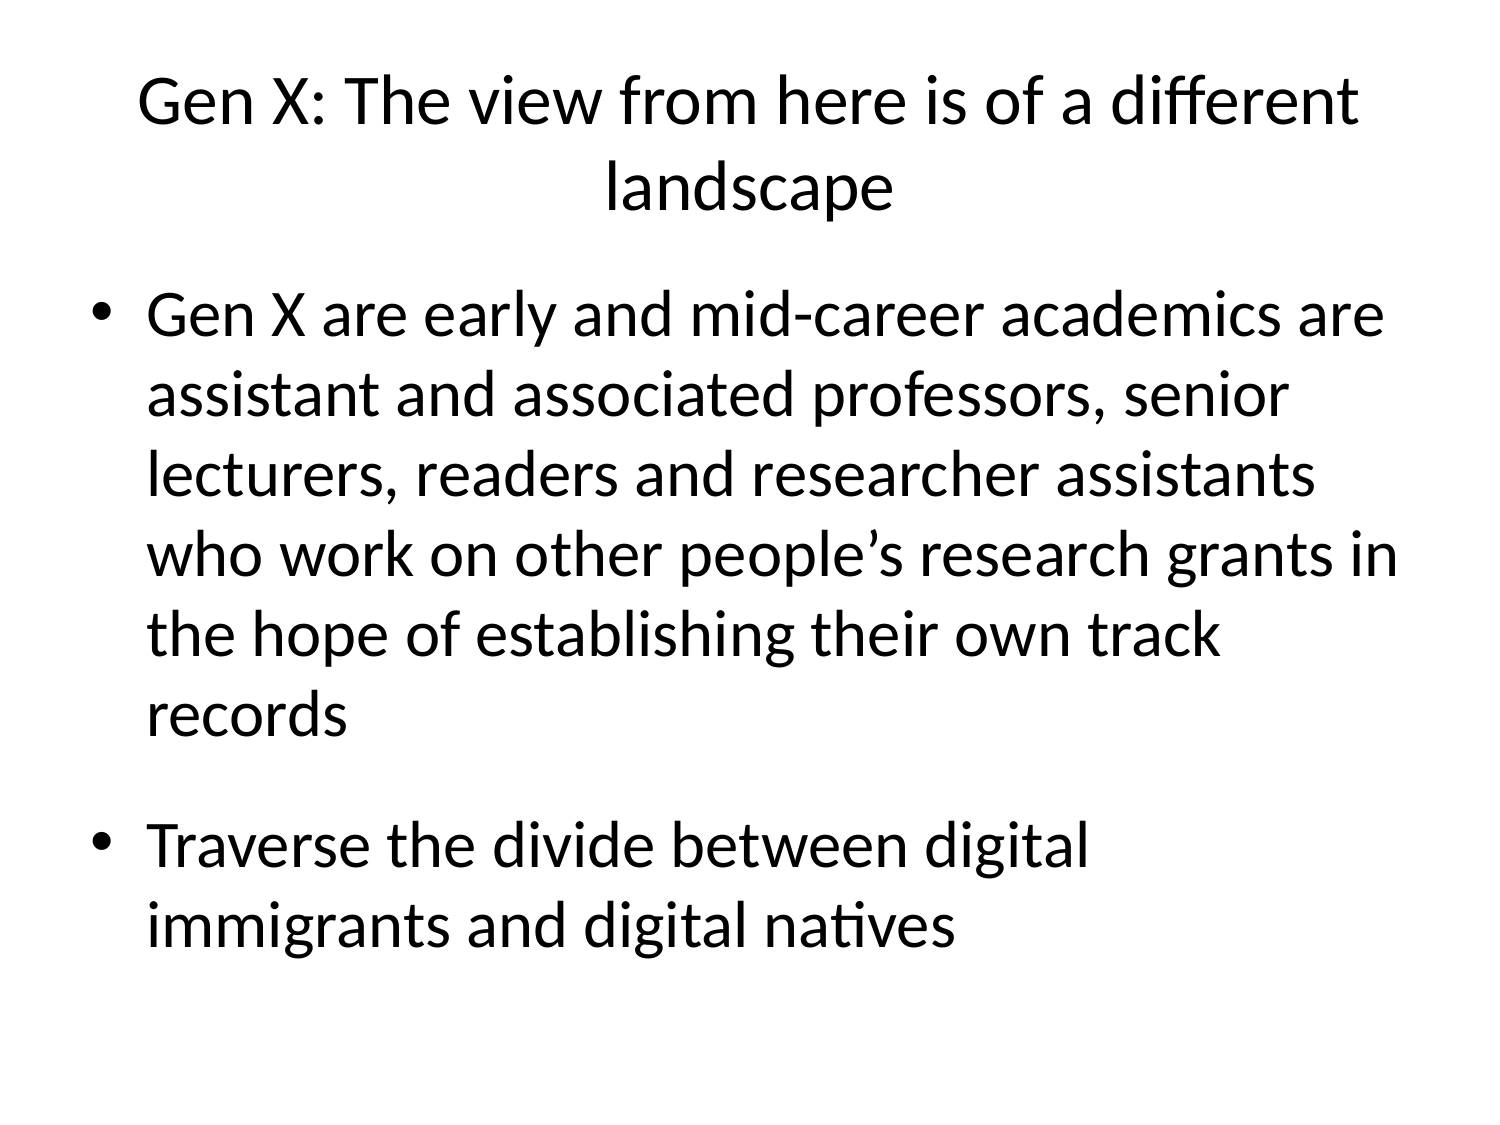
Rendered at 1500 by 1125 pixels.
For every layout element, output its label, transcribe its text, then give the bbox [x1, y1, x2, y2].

title Gen X: The view from here is of a different landscape [75, 45, 1425, 233]
list Gen X are early and mid-career academics are assistant and associated professors, senior lecturers, readers and researcher assistants who work on other people’s research grants in the hope of establishing their own track records Traverse the divide between digital immigrants and digital natives [75, 262, 1425, 1005]
